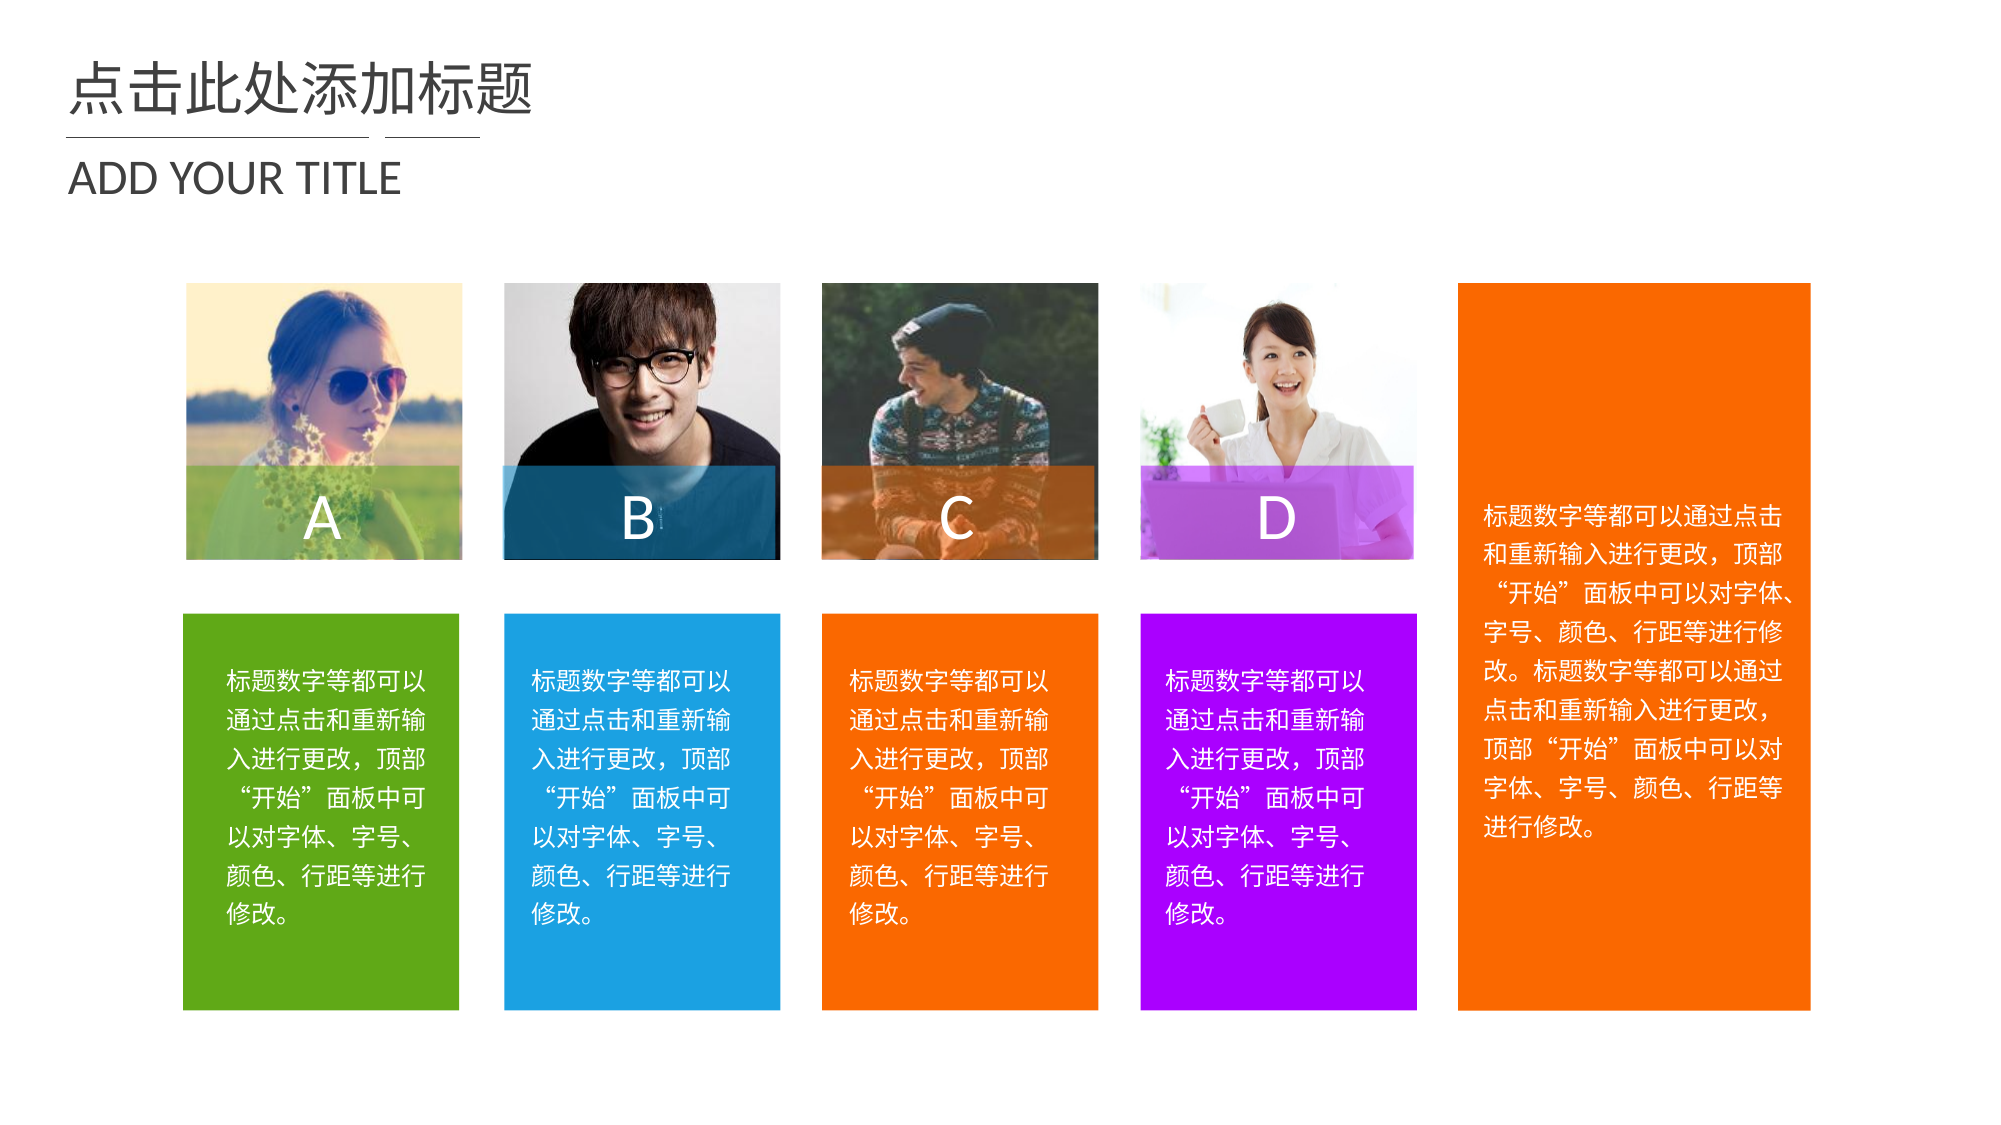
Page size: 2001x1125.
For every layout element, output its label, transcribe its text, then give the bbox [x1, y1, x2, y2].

text_box 点击此处添加标题 [53, 44, 550, 130]
text_box B [501, 465, 776, 560]
text_box 标题数字等都可以通过点击和重新输入进行更改，顶部“开始”面板中可以对字体、字号、颜色、行距等进行修改。 [838, 650, 1083, 935]
text_box A [185, 465, 460, 560]
text_box [821, 613, 1099, 1011]
text_box [1457, 282, 1812, 1012]
text_box [821, 282, 1099, 560]
text_box [503, 282, 781, 560]
picture [1140, 283, 1417, 560]
text_box [182, 613, 460, 1011]
text_box 标题数字等都可以通过点击和重新输入进行更改，顶部“开始”面板中可以对字体、字号、颜色、行距等进行修改。 [1154, 650, 1399, 935]
text_box ADD YOUR TITLE [53, 137, 463, 213]
text_box C [820, 465, 1095, 560]
text_box 标题数字等都可以通过点击和重新输入进行更改，顶部“开始”面板中可以对字体、字号、颜色、行距等进行修改。 [215, 650, 460, 935]
text_box [503, 613, 781, 1011]
text_box 标题数字等都可以通过点击和重新输入进行更改，顶部“开始”面板中可以对字体、字号、颜色、行距等进行修改。 [520, 650, 765, 935]
text_box 标题数字等都可以通过点击和重新输入进行更改，顶部“开始”面板中可以对字体、字号、颜色、行距等进行修改。标题数字等都可以通过点击和重新输入进行更改，顶部“开始”面板中可以对字体、字号、颜色、行距等进行修改。 [1472, 485, 1799, 886]
text_box [185, 282, 463, 560]
text_box [1140, 613, 1418, 1011]
